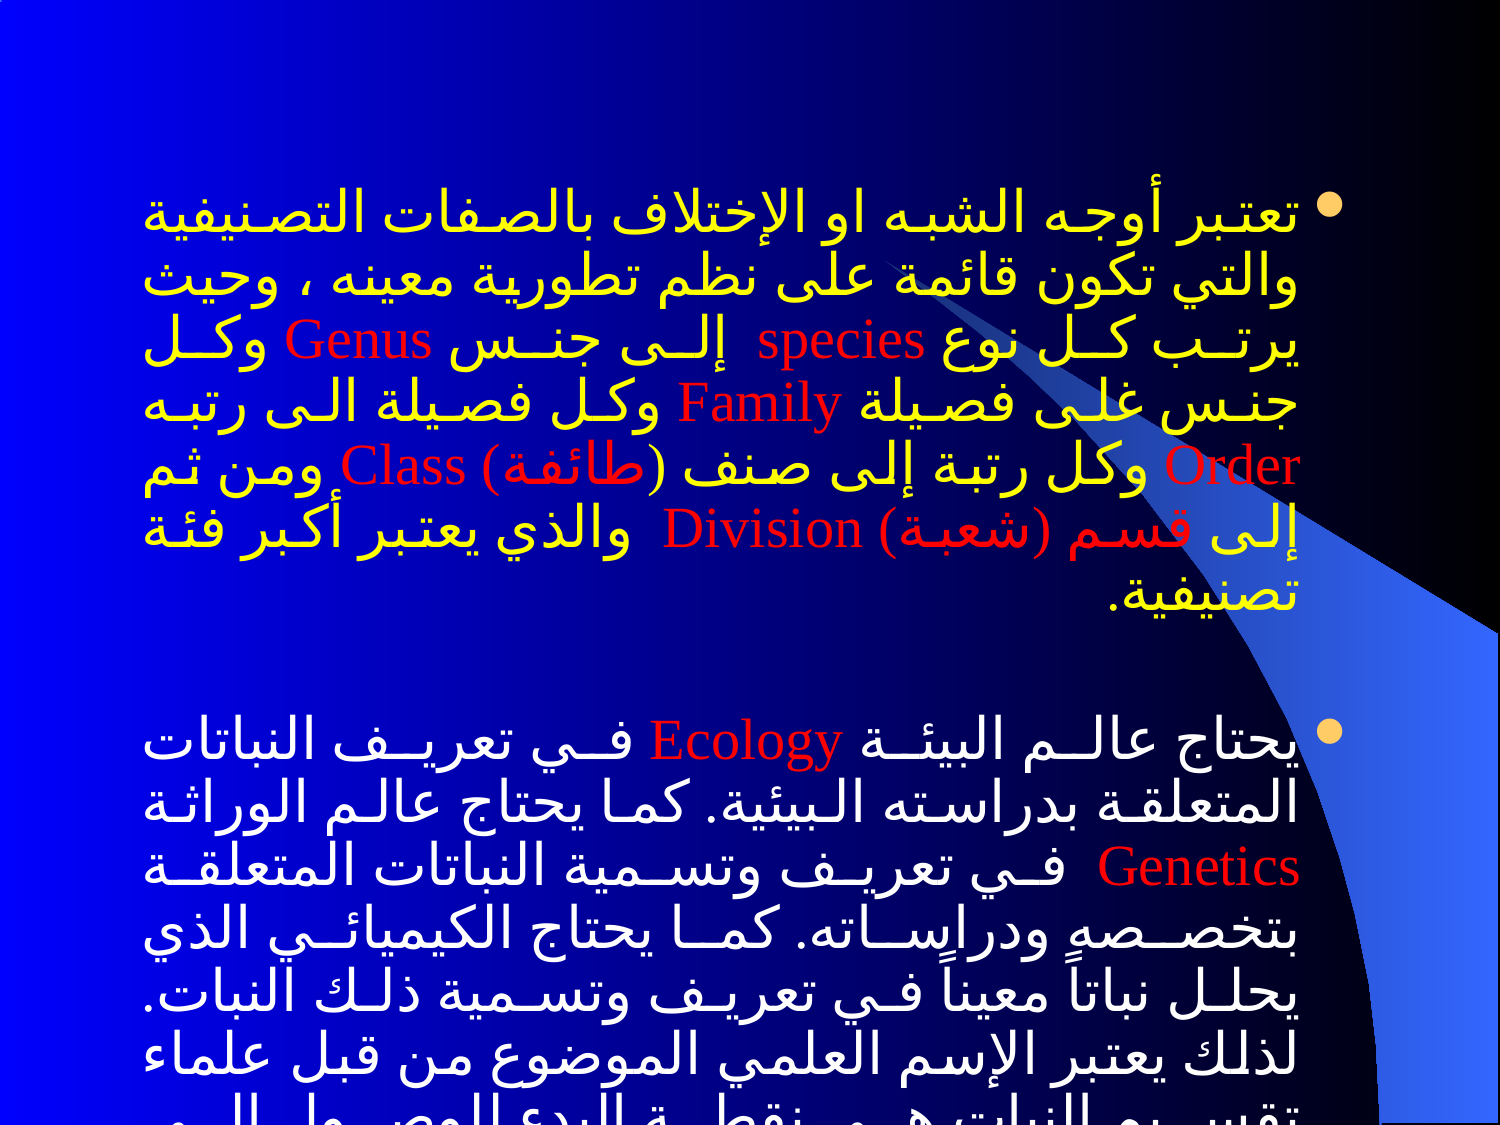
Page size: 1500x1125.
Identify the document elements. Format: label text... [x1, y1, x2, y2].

list تعتبر أوجه الشبه او الإختلاف بالصفات التصنيفية والتي تكون قائمة على نظم تطورية معينه ، وحيث يرتب كل نوع species إلى جنس Genus وكل جنس غلى فصيلة Family وكل فصيلة الى رتبه Order وكل رتبة إلى صنف (طائفة) Class ومن ثم إلى قسم (شعبة) Division والذي يعتبر أكبر فئة تصنيفية. يحتاج عالم البيئة Ecology في تعريف النباتات المتعلقة بدراسته البيئية. كما يحتاج عالم الوراثة Genetics في تعريف وتسمية النباتات المتعلقة بتخصصه ودراساته. كما يحتاج الكيميائي الذي يحلل نباتاً معيناً في تعريف وتسمية ذلك النبات. لذلك يعتبر الإسم العلمي الموضوع من قبل علماء تقسيم النبات هي نقطة البدء للوصول إلى المعلومات المطلوبه من تخصصات العلوم المختلفة. [111, 174, 1388, 1013]
